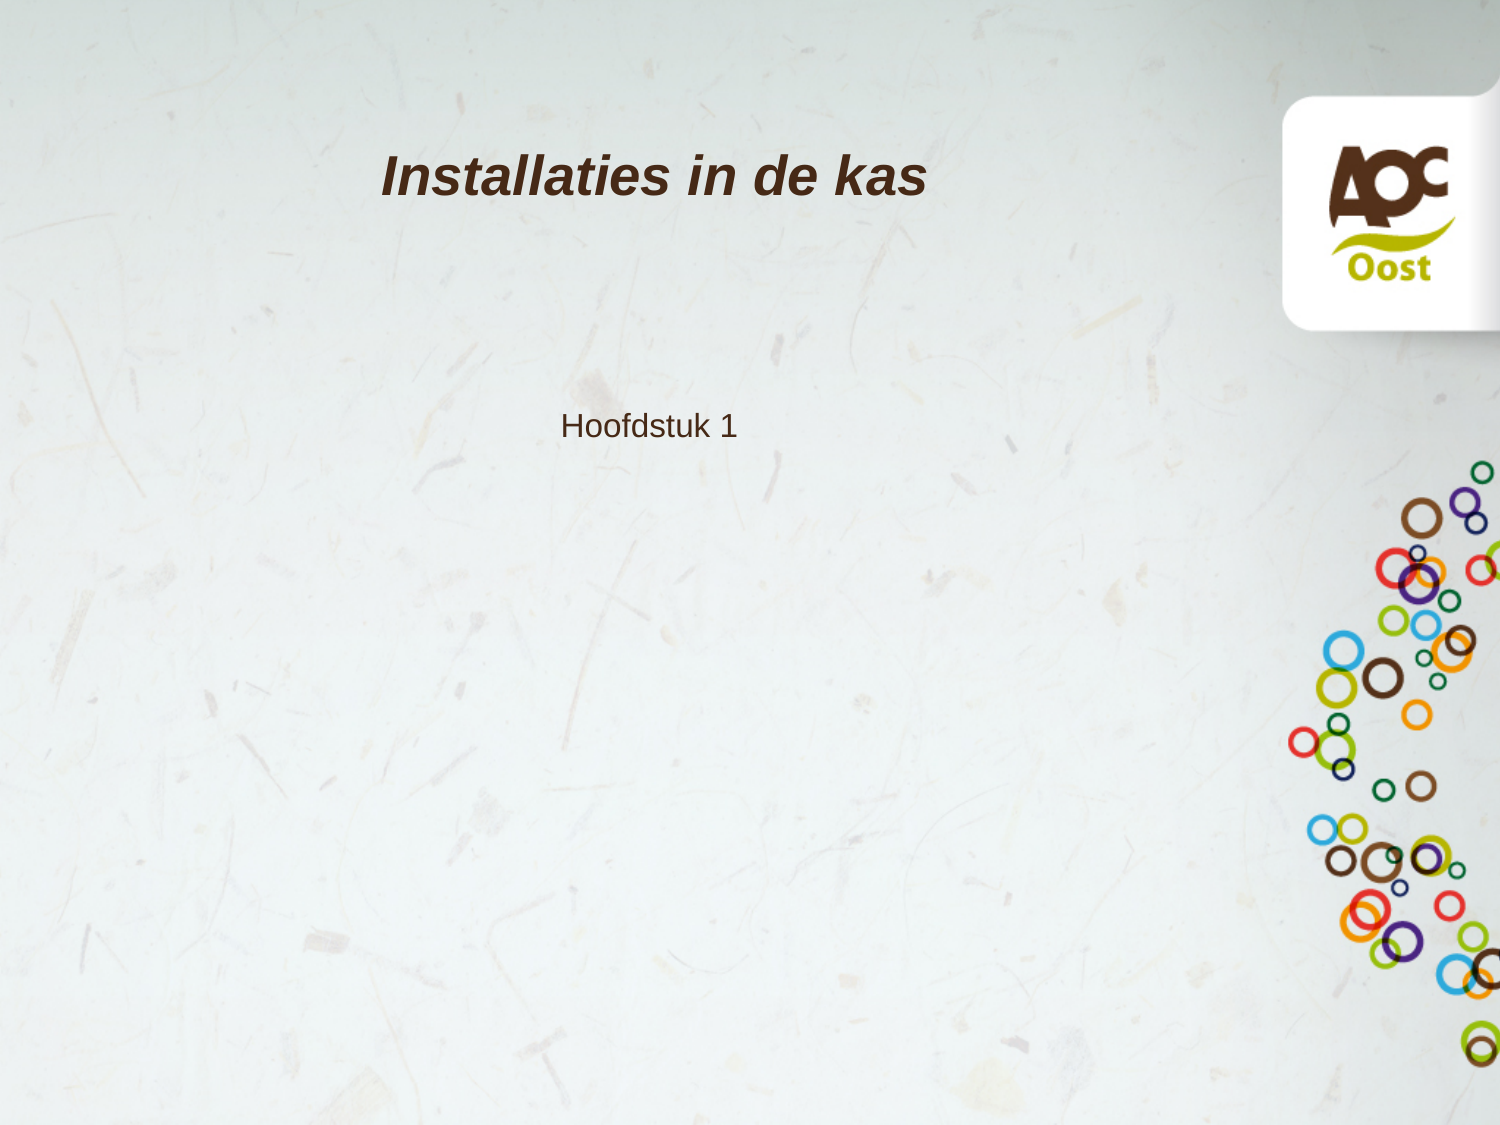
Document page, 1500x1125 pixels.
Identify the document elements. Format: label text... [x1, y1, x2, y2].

picture [0, 0, 1500, 1125]
title Installaties in de kas [112, 101, 1199, 244]
subtitle Hoofdstuk 1 [64, 349, 1235, 882]
